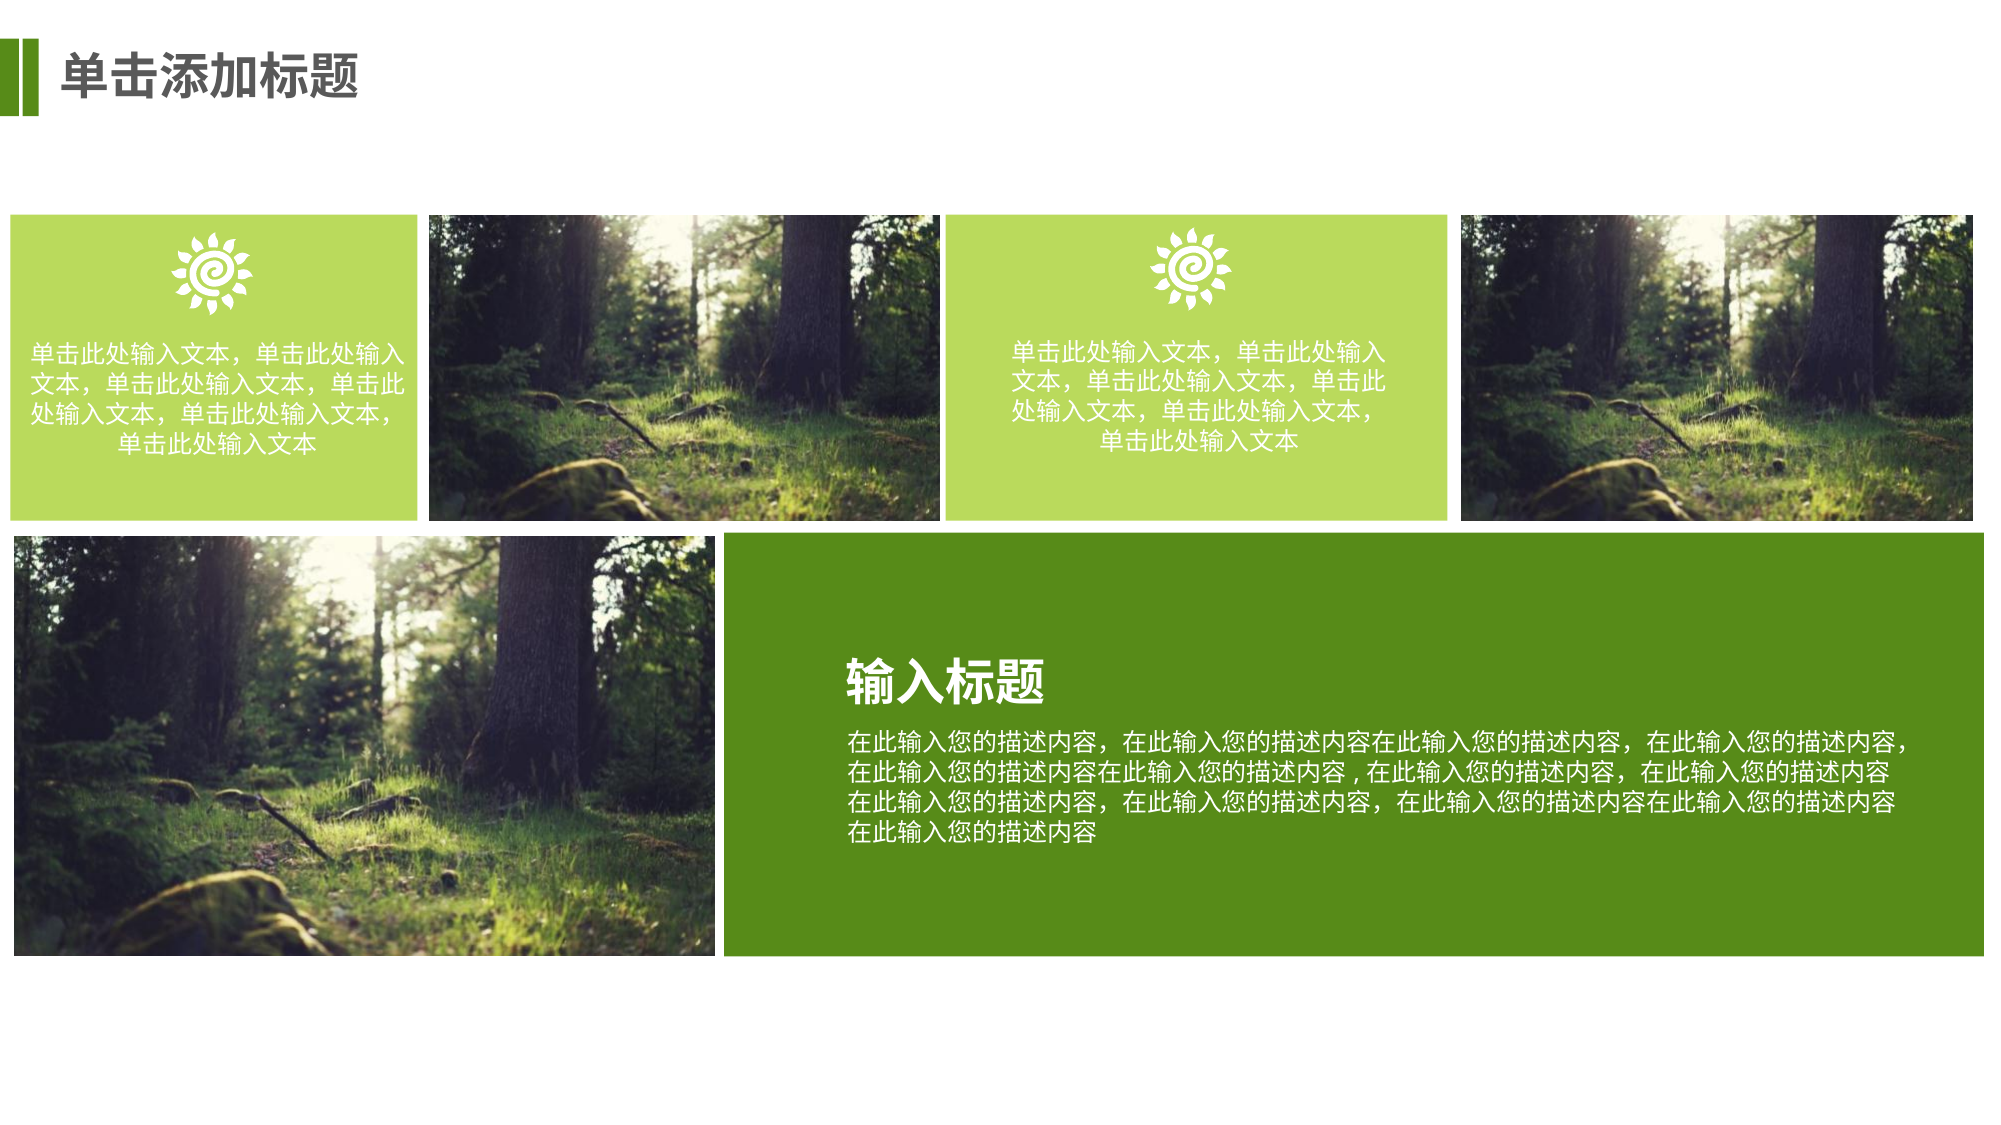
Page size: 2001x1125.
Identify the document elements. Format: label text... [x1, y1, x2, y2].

text_box [221, 293, 234, 310]
text_box 单击此处输入文本，单击此处输入文本，单击此处输入文本，单击此处输入文本，单击此处输入文本，单击此处输入文本 [15, 330, 421, 466]
text_box 输入标题 [830, 642, 1139, 718]
text_box [9, 214, 418, 522]
text_box 单击添加标题 [44, 37, 540, 113]
text_box [177, 250, 193, 264]
text_box 单击此处输入文本，单击此处输入文本，单击此处输入文本，单击此处输入文本，单击此处输入文本，单击此处输入文本 [996, 328, 1403, 464]
text_box [1216, 264, 1232, 275]
text_box [1167, 289, 1182, 304]
text_box [1153, 277, 1171, 291]
text_box [1150, 263, 1166, 274]
text_box [22, 38, 40, 117]
text_box [191, 236, 204, 253]
text_box 在此输入您的描述内容，在此输入您的描述内容在此输入您的描述内容，在此输入您的描述内容，在此输入您的描述内容在此输入您的描述内容,在此输入您的描述内容，在此输入您的描述内容在此输入您的描述内容，在此输入您的描述内容，在此输入您的描述内容在此输入您的描述内容在此输入您的描述内容 [832, 719, 1919, 854]
text_box [207, 299, 218, 316]
picture [14, 536, 715, 956]
text_box [208, 232, 219, 248]
text_box [189, 239, 251, 297]
text_box [189, 294, 203, 309]
text_box [945, 214, 1448, 522]
text_box [723, 532, 1985, 957]
text_box [1210, 277, 1226, 291]
text_box [1185, 295, 1196, 311]
text_box [237, 269, 254, 280]
text_box [1187, 227, 1197, 243]
picture [1461, 215, 1973, 521]
picture [429, 215, 940, 521]
text_box [1156, 245, 1172, 259]
text_box [1200, 288, 1213, 306]
text_box [1168, 234, 1215, 292]
text_box [1212, 247, 1229, 261]
text_box [175, 282, 192, 295]
text_box [1170, 231, 1183, 248]
text_box [171, 268, 187, 279]
text_box [0, 38, 20, 117]
